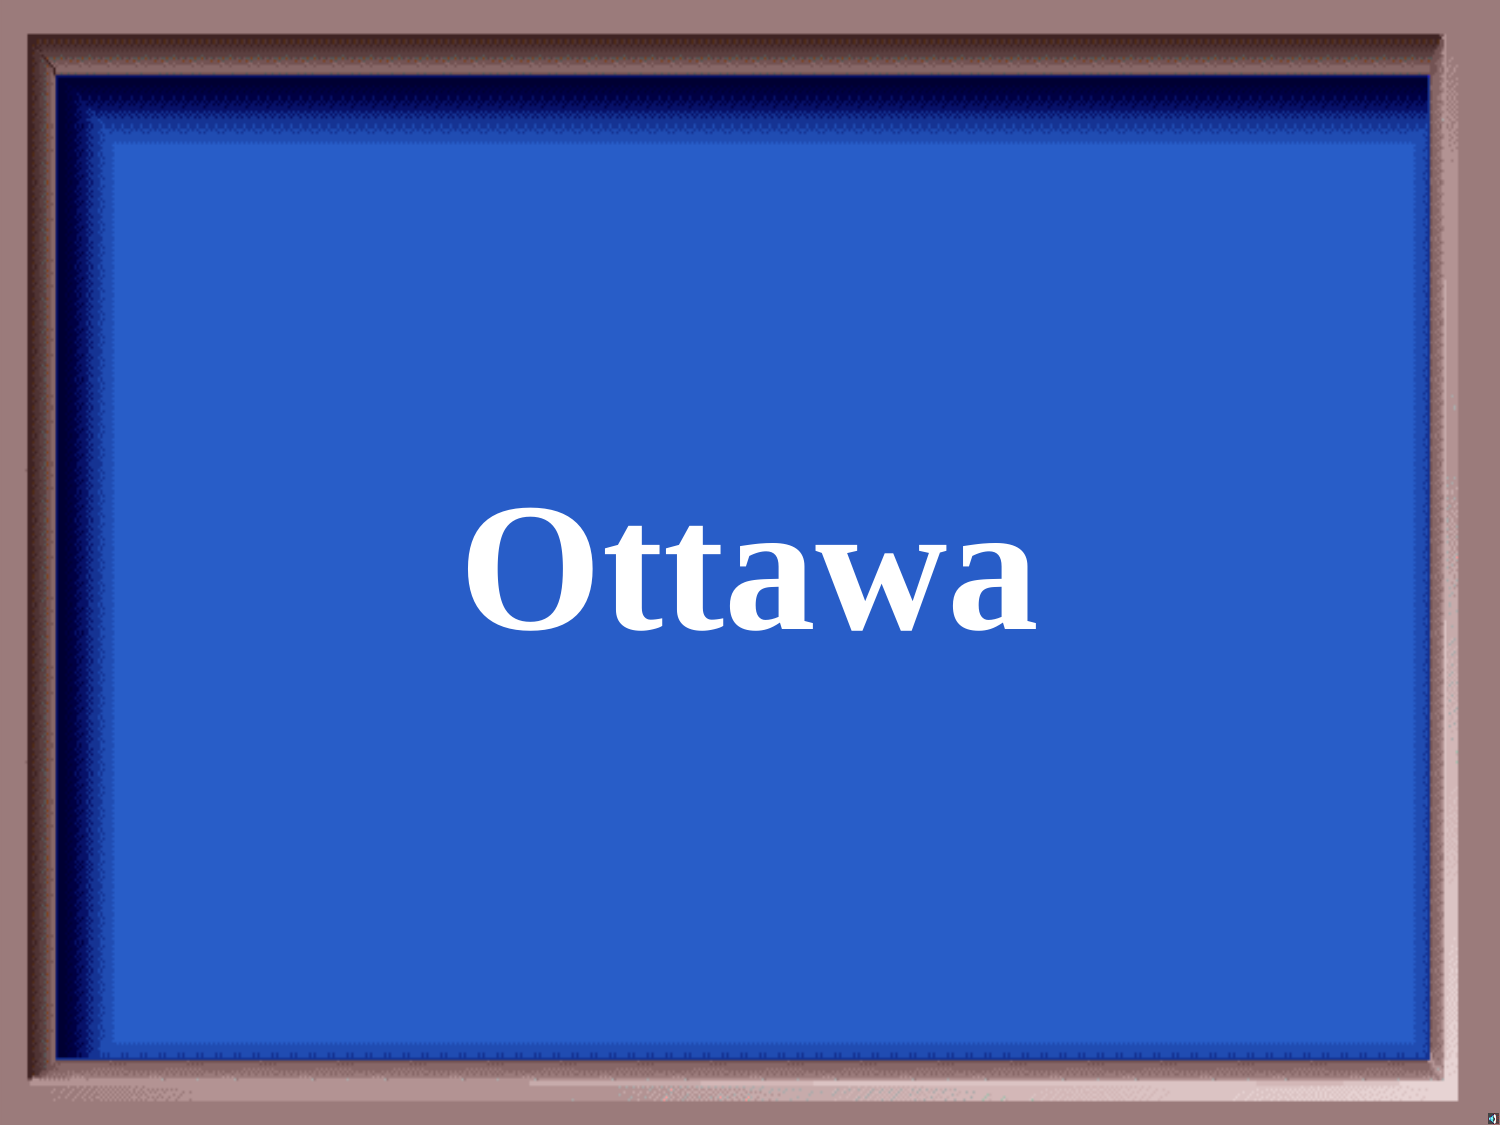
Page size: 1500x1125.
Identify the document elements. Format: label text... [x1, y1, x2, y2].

picture [0, 0, 1500, 1125]
title Ottawa [112, 462, 1388, 650]
